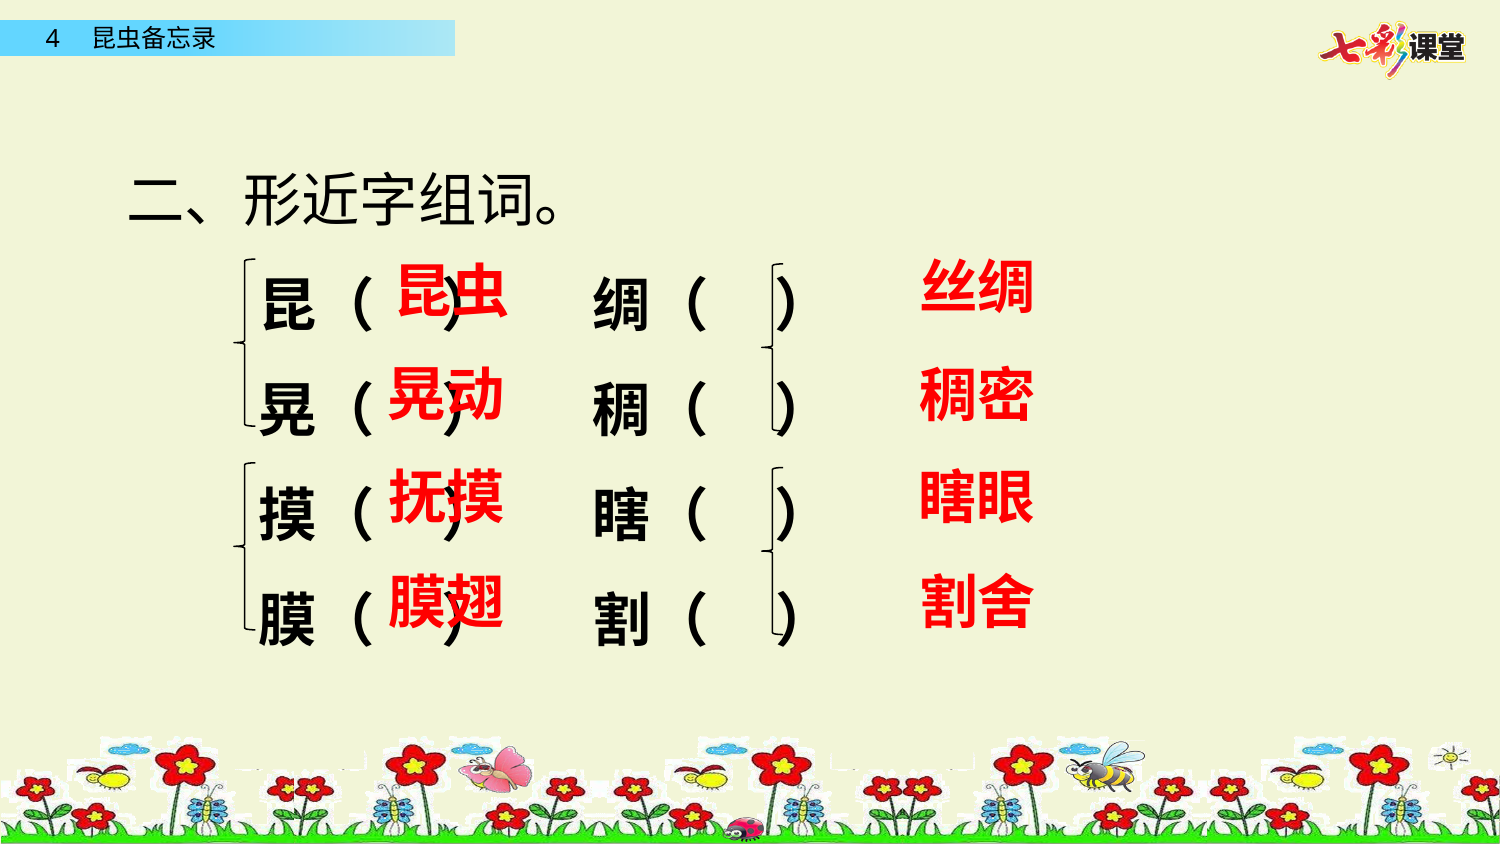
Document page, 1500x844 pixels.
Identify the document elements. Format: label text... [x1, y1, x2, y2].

text_box 晃动 [373, 349, 520, 435]
picture [0, 714, 1500, 844]
text_box 割舍 [904, 557, 1051, 643]
text_box 二、形近字组词。 昆（ ） 绸（ ） 晃（ ） 稠（ ） 摸（ ） 瞎（ ） 膜（ ） 割（ ） [112, 121, 1194, 661]
text_box [233, 462, 256, 631]
text_box 稠密 [904, 350, 1052, 436]
picture [1316, 20, 1468, 80]
text_box 昆虫 [379, 246, 526, 332]
text_box [760, 466, 784, 636]
text_box 抚摸 [373, 452, 521, 538]
text_box [760, 263, 784, 432]
text_box 膜翅 [373, 557, 521, 643]
text_box [233, 258, 256, 427]
text_box 丝绸 [904, 243, 1052, 328]
text_box 瞎眼 [904, 453, 1051, 538]
